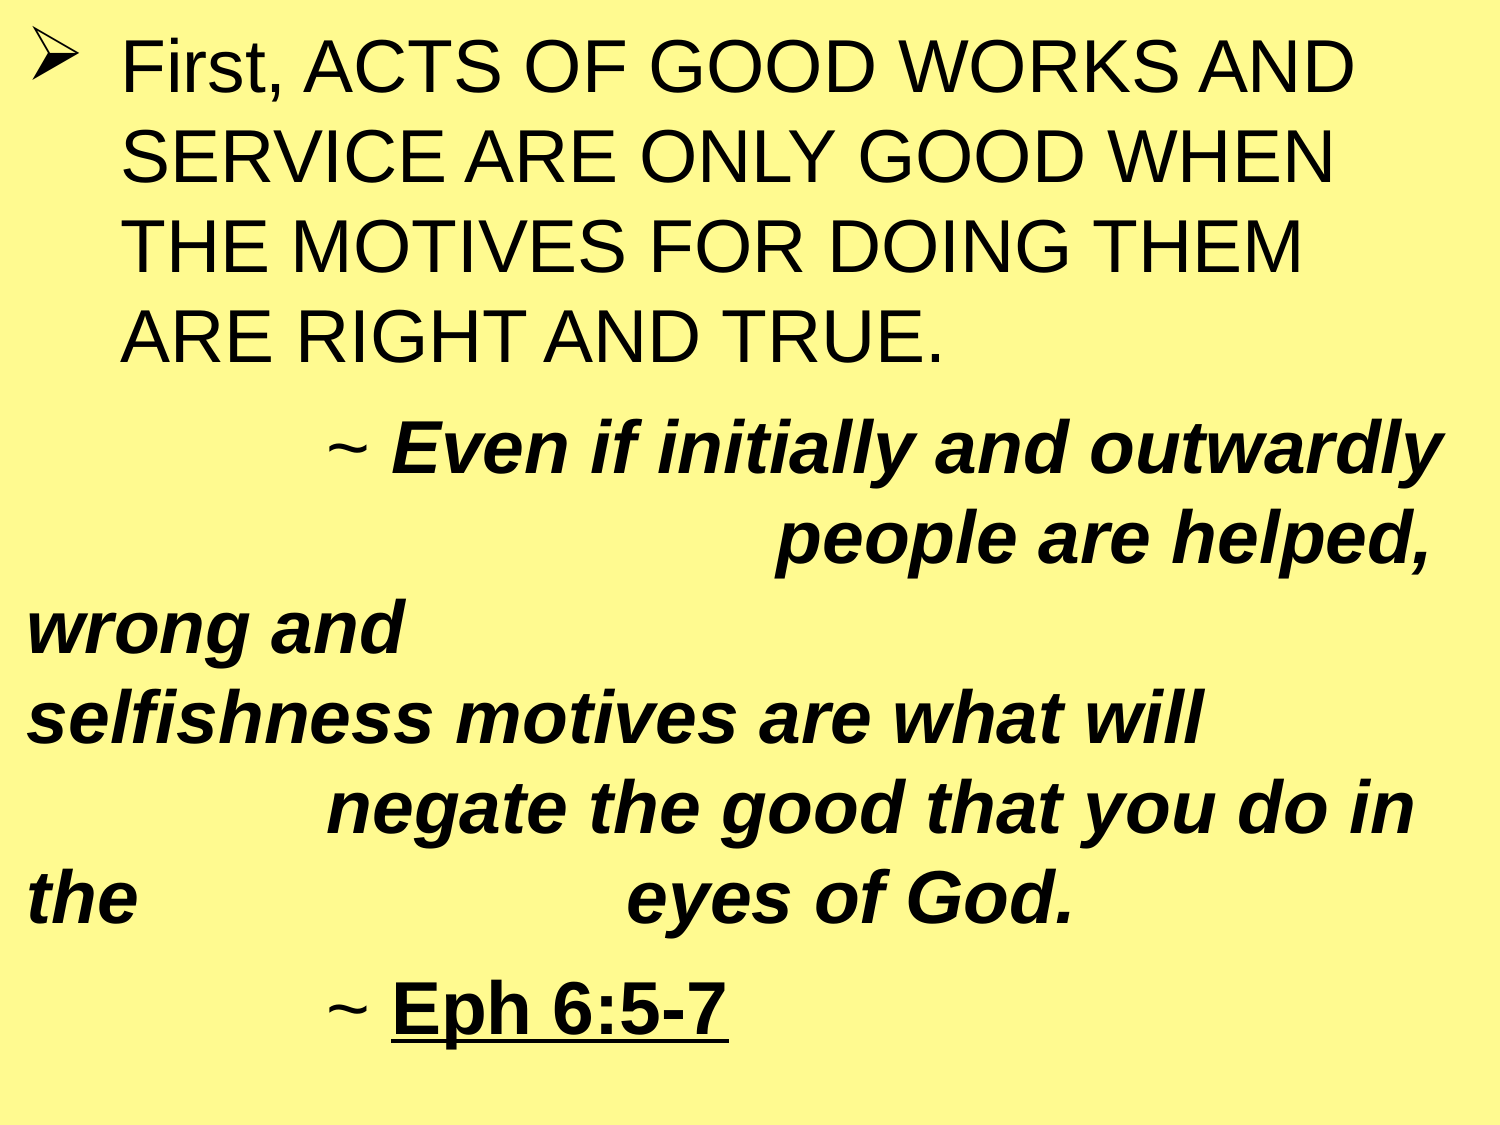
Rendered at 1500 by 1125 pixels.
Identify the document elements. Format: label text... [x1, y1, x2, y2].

subtitle First, ACTS OF GOOD WORKS AND SERVICE ARE ONLY GOOD WHEN THE MOTIVES FOR DOING THEM ARE RIGHT AND TRUE. ~ Even if initially and outwardly people are helped, wrong and selfishness motives are what will negate the good that you do in the eyes of God. ~ Eph 6:5-7 [11, 10, 1484, 1115]
